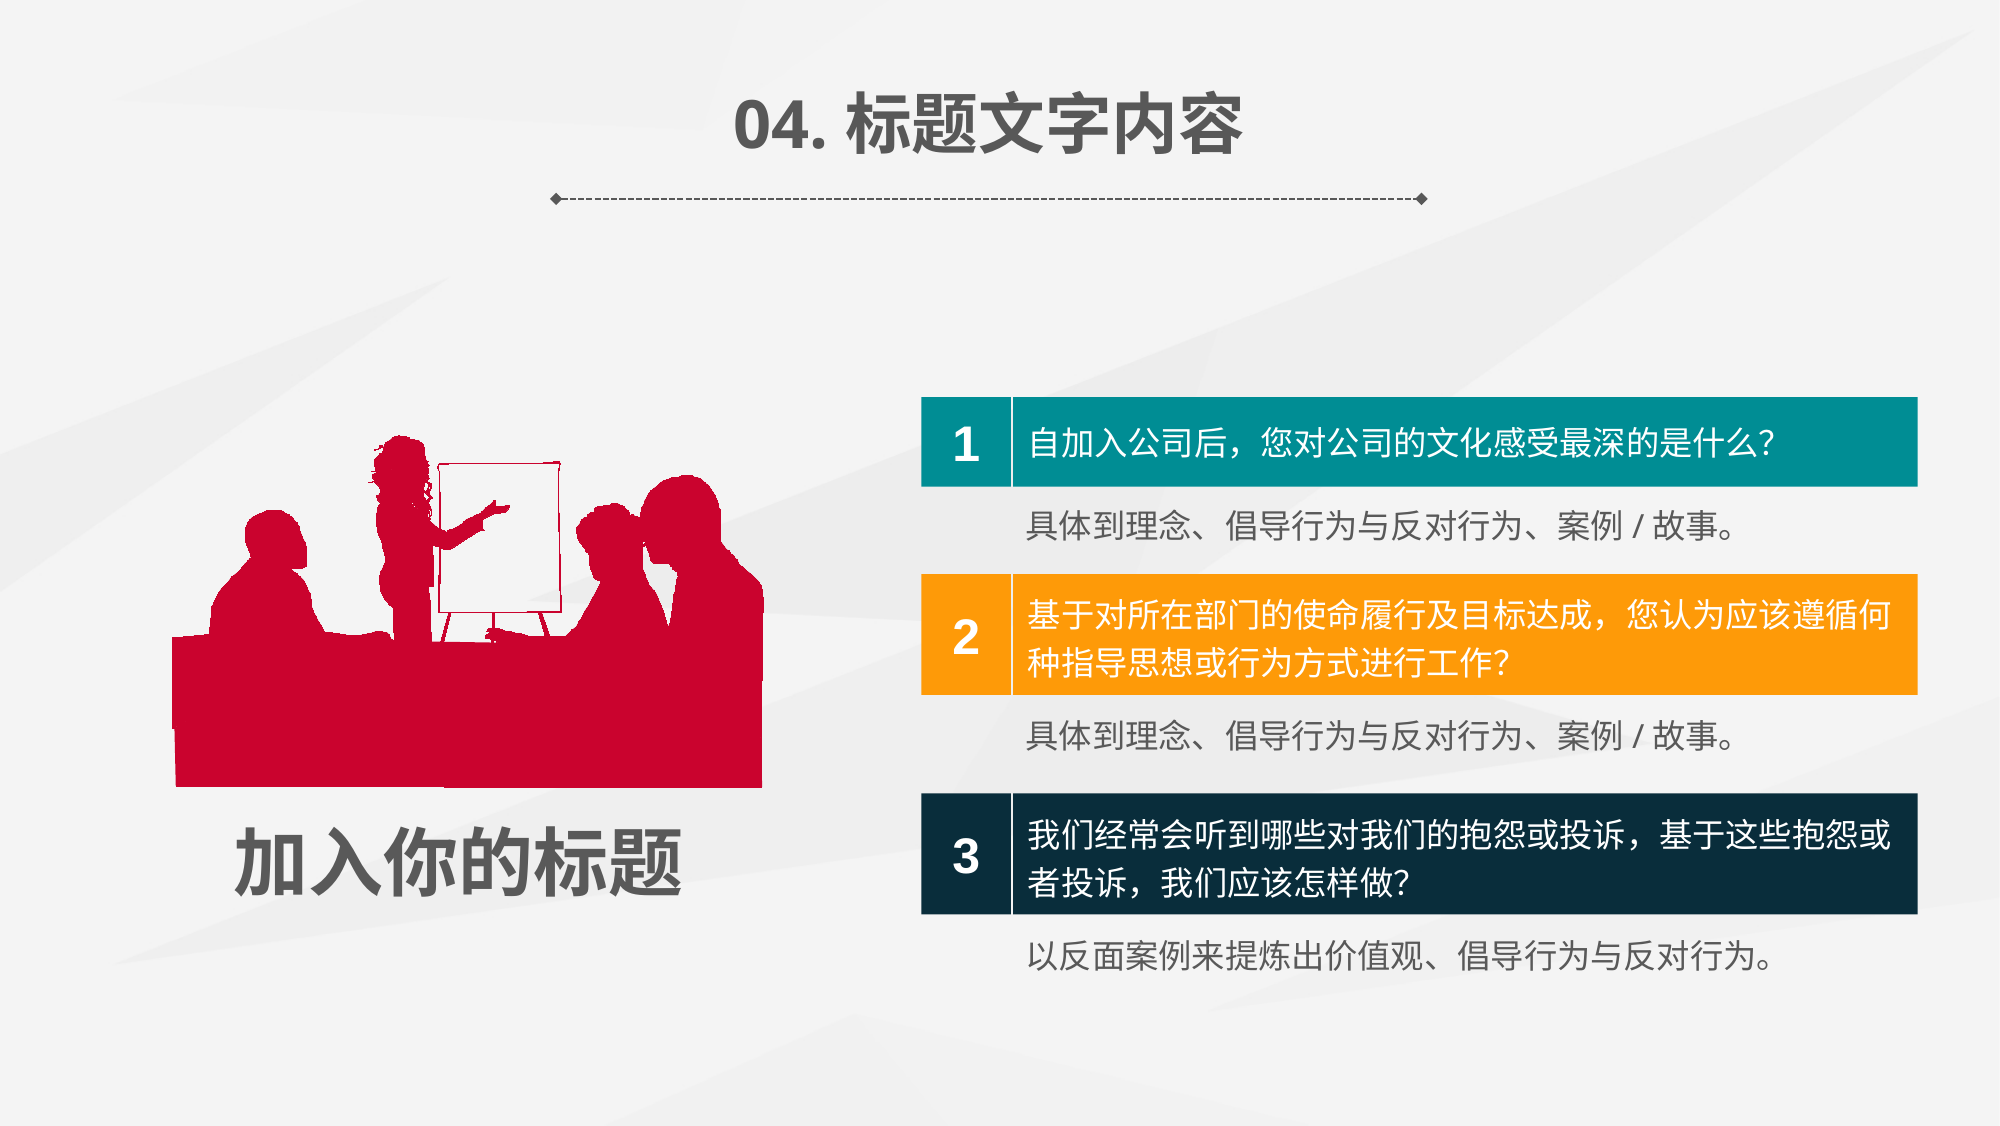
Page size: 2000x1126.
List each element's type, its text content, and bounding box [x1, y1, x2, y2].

text_box 1 [920, 396, 1012, 488]
text_box 具体到理念、倡导行为与反对行为、案例/故事。 [1010, 489, 1918, 553]
text_box 2 [920, 573, 1012, 696]
text_box 我们经常会听到哪些对我们的抱怨或投诉，基于这些抱怨或者投诉，我们应该怎样做？ [1012, 792, 1919, 915]
text_box 3 [920, 792, 1012, 915]
text_box 以反面案例来提炼出价值观、倡导行为与反对行为。 [1010, 919, 1918, 983]
text_box 自加入公司后，您对公司的文化感受最深的是什么？ [1012, 396, 1919, 488]
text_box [172, 435, 764, 788]
text_box 基于对所在部门的使命履行及目标达成，您认为应该遵循何种指导思想或行为方式进行工作？ [1012, 573, 1919, 696]
text_box 具体到理念、倡导行为与反对行为、案例/故事。 [1010, 700, 1918, 763]
text_box 04.标题文字内容 [718, 74, 1276, 170]
picture [0, 0, 2000, 1126]
text_box 加入你的标题 [218, 808, 699, 914]
